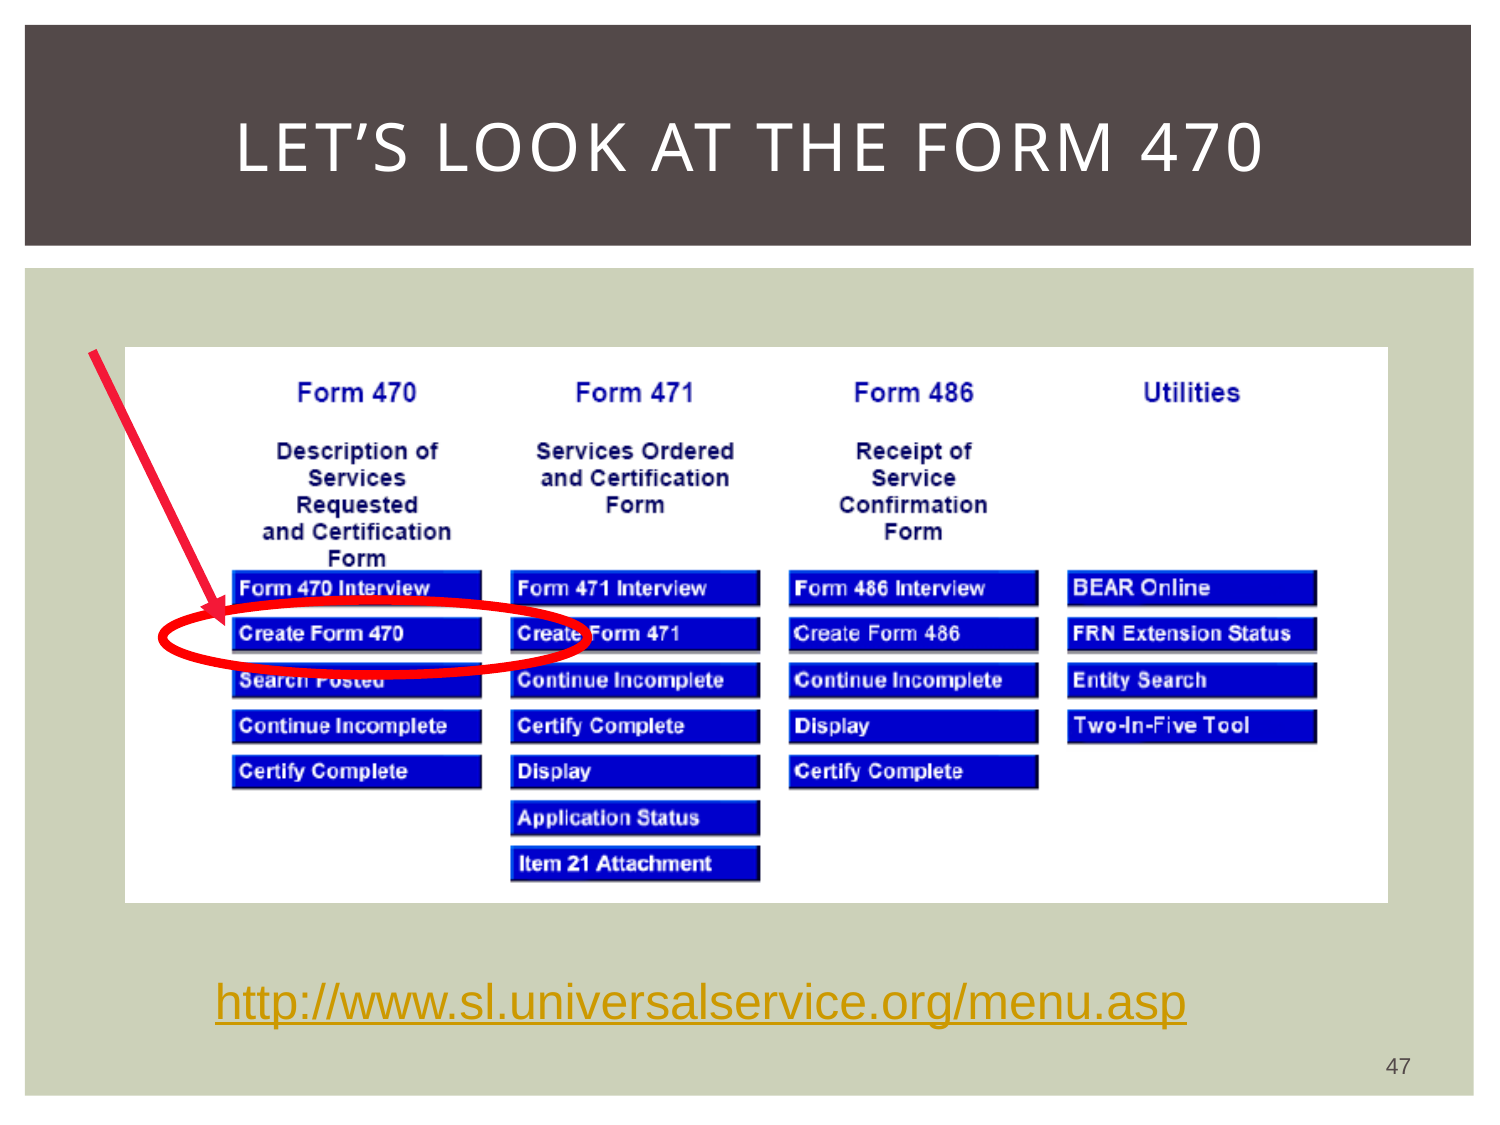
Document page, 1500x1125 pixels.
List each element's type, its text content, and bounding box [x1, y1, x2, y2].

title Let’s look at the form 470 [62, 58, 1438, 232]
text_box http://www.sl.universalservice.org/menu.asp [199, 962, 1313, 1037]
slide_number 47 [1349, 1041, 1448, 1089]
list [124, 347, 1388, 903]
